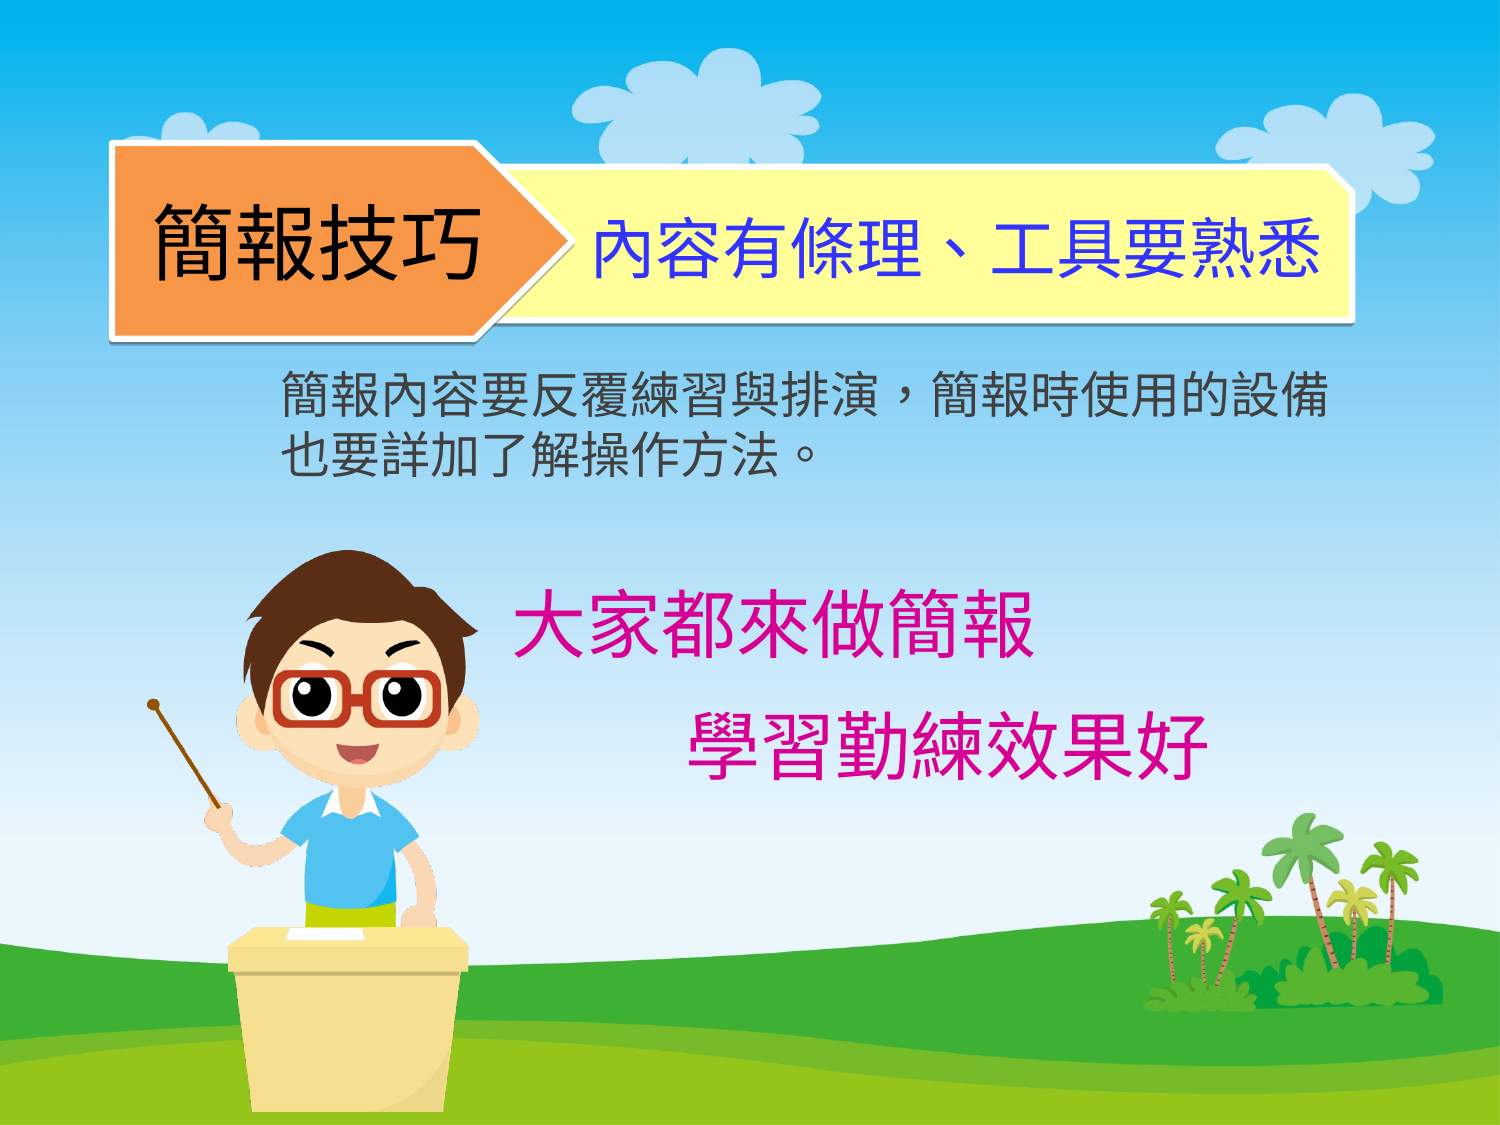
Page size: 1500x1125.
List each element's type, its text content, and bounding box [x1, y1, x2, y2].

text_box 學習勤練效果好 [652, 692, 1244, 798]
text_box 簡報內容要反覆練習與排演，簡報時使用的設備也要詳加了解操作方法。 [265, 356, 1387, 492]
picture [0, 48, 1500, 1125]
text_box 大家都來做簡報 [483, 570, 1069, 676]
text_box 簡報技巧 [112, 142, 573, 339]
text_box 內容有條理、工具要熟悉 [498, 166, 1353, 321]
